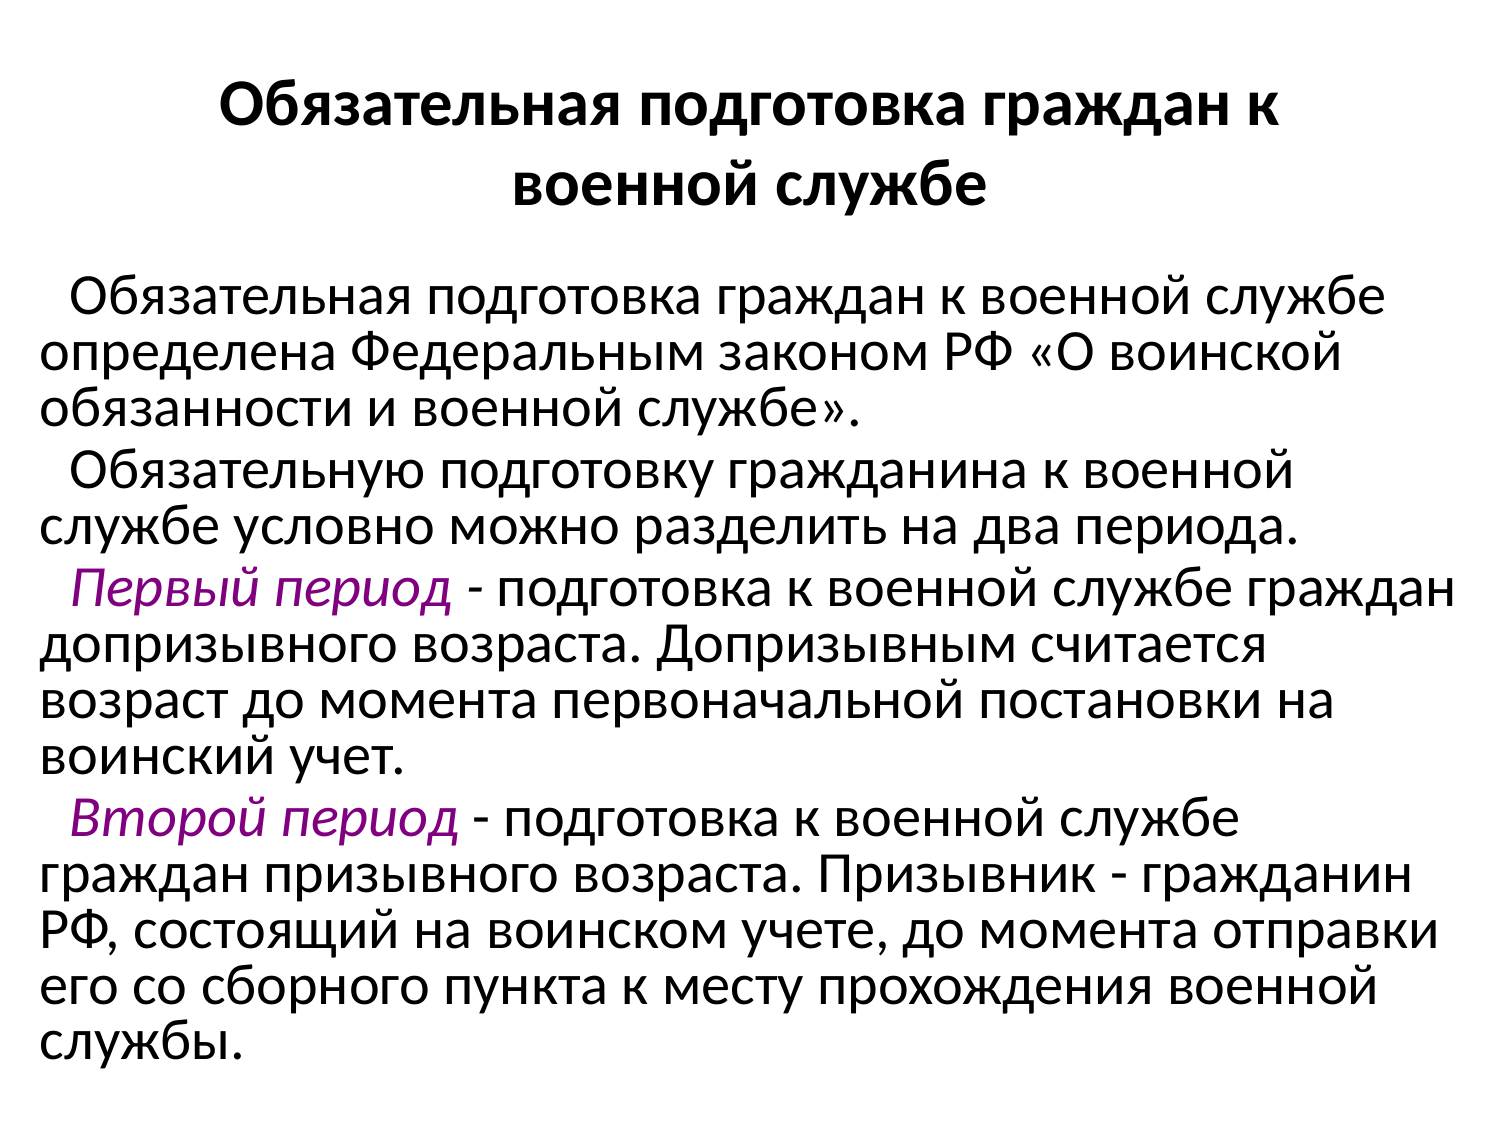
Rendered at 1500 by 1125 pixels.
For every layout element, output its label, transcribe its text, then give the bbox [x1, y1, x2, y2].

title Обязательная подготовка граждан к военной службе [75, 45, 1425, 233]
list Обязательная подготовка граждан к военной службе определена Федеральным законом РФ «О воинской обязанности и военной службе». Обязательную подготовку гражданина к военной службе условно можно разделить на два периода. Первый период - подготовка к военной службе граждан допризывного возраста. Допризывным считается возраст до момента первоначальной постановки на воинский учет. Второй период - подготовка к военной службе граждан призывного возраста. Призывник - гражданин РФ, состоящий на воинском учете, до момента отправки его со сборного пункта к месту прохождения военной службы. [24, 262, 1475, 1088]
